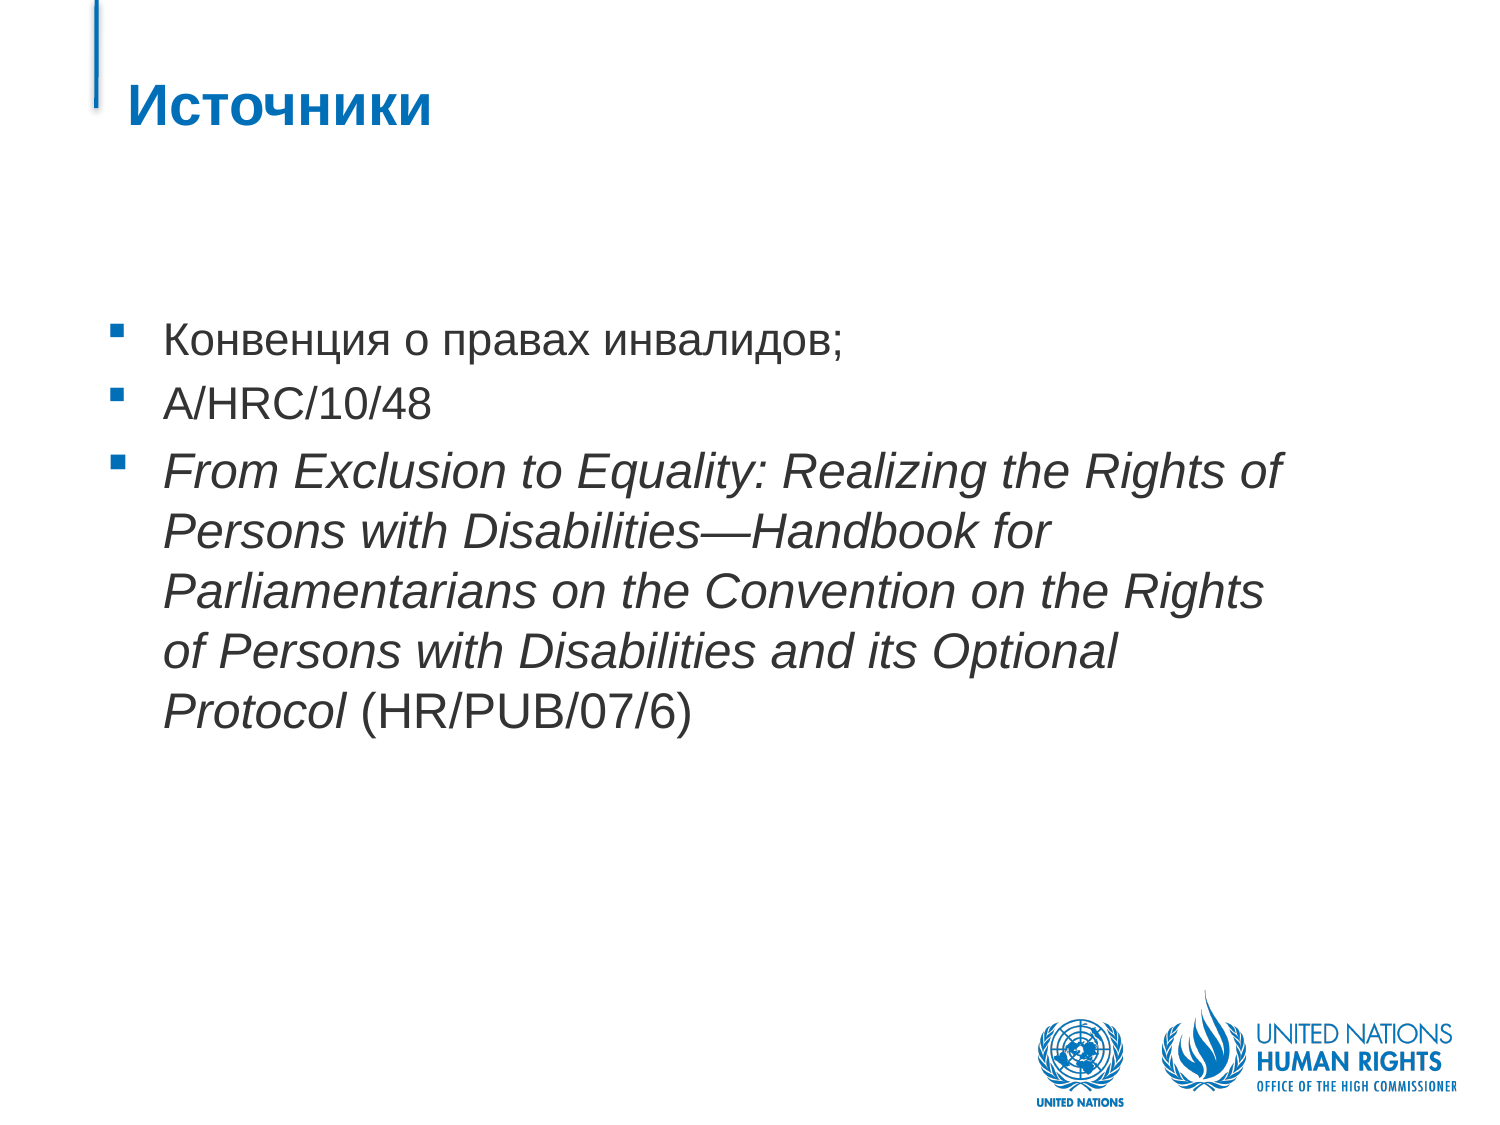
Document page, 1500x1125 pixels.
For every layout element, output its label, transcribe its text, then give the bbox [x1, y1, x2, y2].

title Источники [112, 59, 1463, 248]
picture [1037, 990, 1457, 1107]
list Конвенция о правах инвалидов; A/HRC/10/48 From Exclusion to Equality: Realizing the Rights of Persons with Disabilities—Handbook for Parliamentarians on the Convention on the Rights of Persons with Disabilities and its Optional Protocol (HR/PUB/07/6) [91, 301, 1319, 813]
